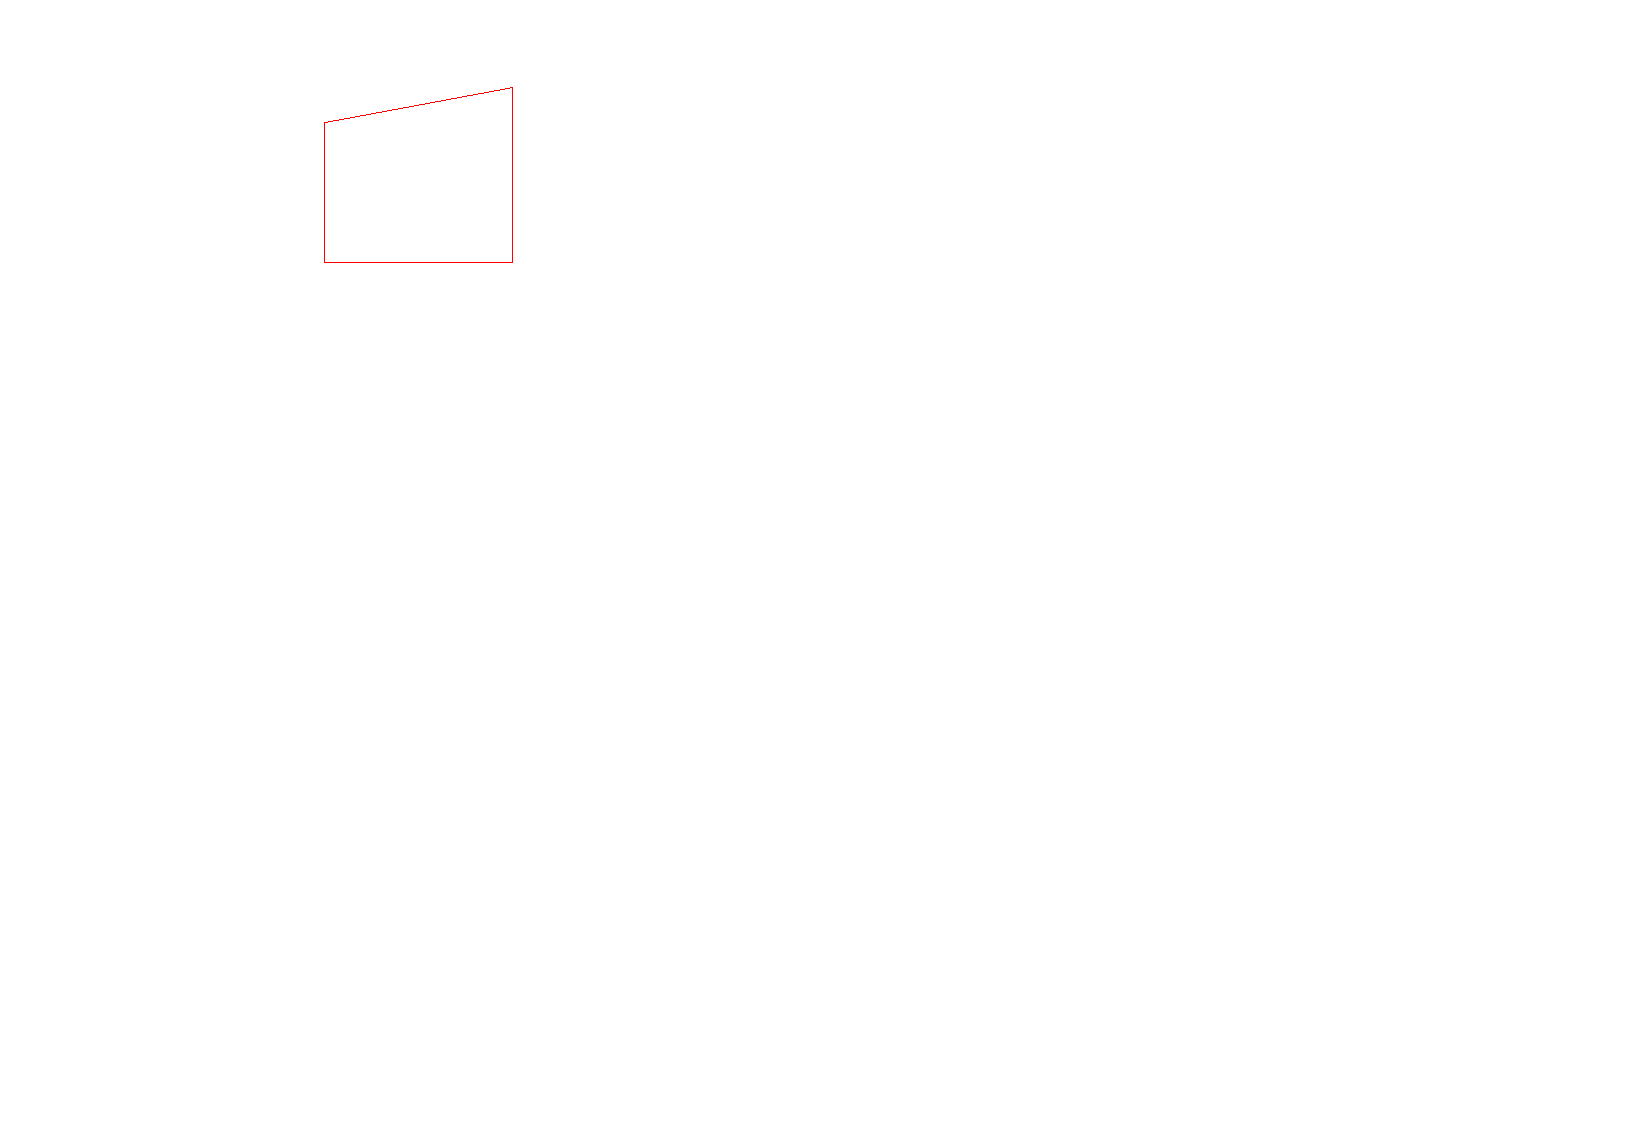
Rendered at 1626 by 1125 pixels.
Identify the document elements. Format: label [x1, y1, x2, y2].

text_box [324, 87, 513, 263]
